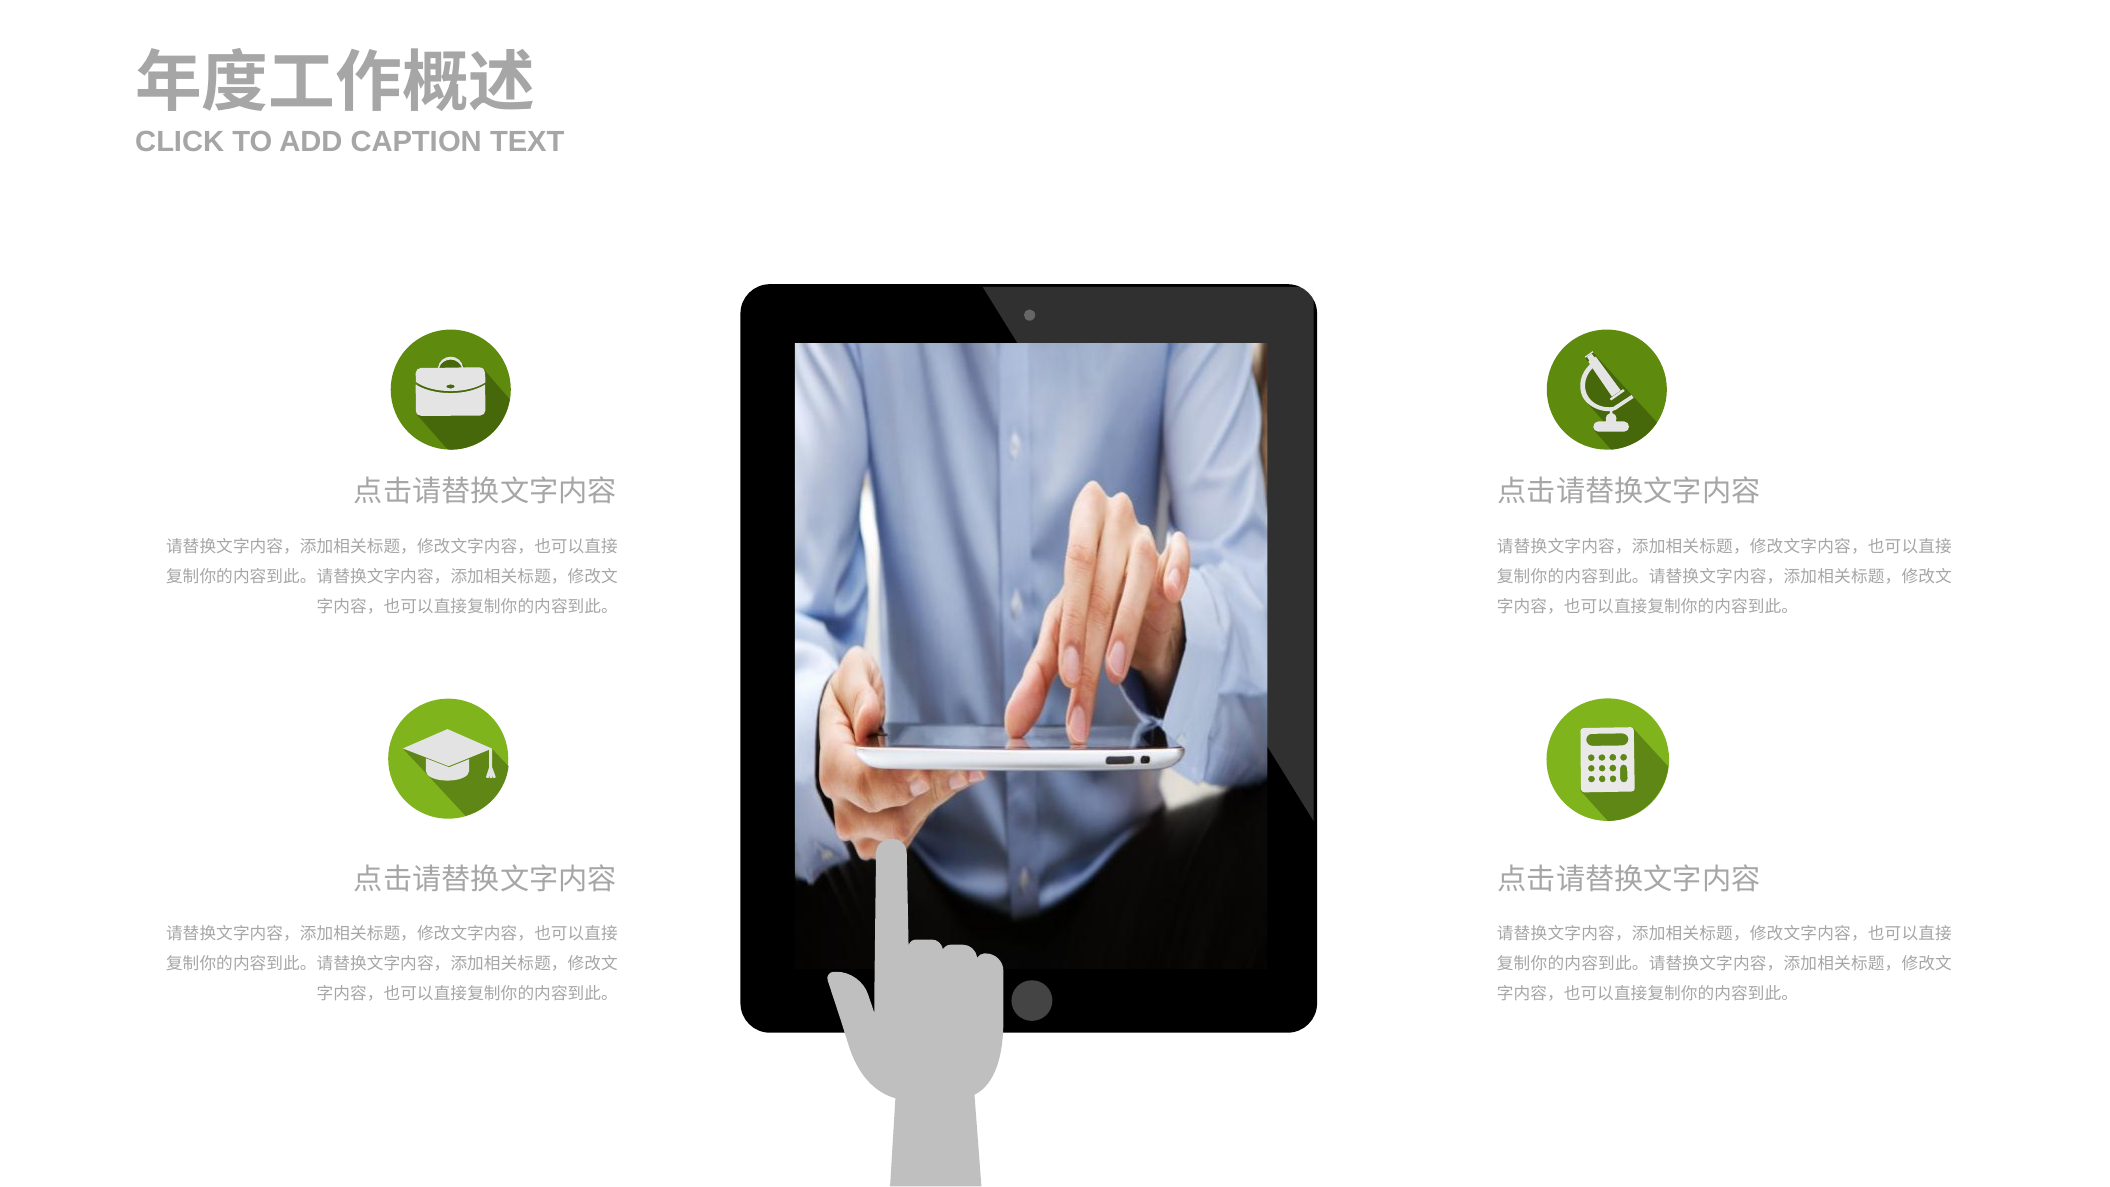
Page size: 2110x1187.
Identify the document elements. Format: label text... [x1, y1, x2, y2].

text_box 点击请替换文字内容 [1497, 860, 1762, 896]
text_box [827, 839, 1004, 1187]
text_box 点击请替换文字内容 [353, 472, 618, 508]
text_box 年度工作概述 [135, 38, 596, 119]
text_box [1546, 329, 1667, 450]
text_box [390, 329, 511, 450]
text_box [1546, 698, 1670, 821]
text_box 点击请替换文字内容 [353, 860, 618, 896]
text_box 点击请替换文字内容 [1497, 472, 1762, 508]
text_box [388, 698, 509, 819]
text_box 请替换文字内容，添加相关标题，修改文字内容，也可以直接复制你的内容到此。请替换文字内容，添加相关标题，修改文字内容，也可以直接复制你的内容到此。 [1496, 525, 1953, 616]
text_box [740, 284, 1318, 1033]
text_box 请替换文字内容，添加相关标题，修改文字内容，也可以直接复制你的内容到此。请替换文字内容，添加相关标题，修改文字内容，也可以直接复制你的内容到此。 [156, 912, 619, 1003]
text_box CLICK TO ADD CAPTION TEXT [135, 122, 596, 158]
text_box 请替换文字内容，添加相关标题，修改文字内容，也可以直接复制你的内容到此。请替换文字内容，添加相关标题，修改文字内容，也可以直接复制你的内容到此。 [156, 525, 619, 616]
text_box 请替换文字内容，添加相关标题，修改文字内容，也可以直接复制你的内容到此。请替换文字内容，添加相关标题，修改文字内容，也可以直接复制你的内容到此。 [1496, 912, 1953, 1003]
